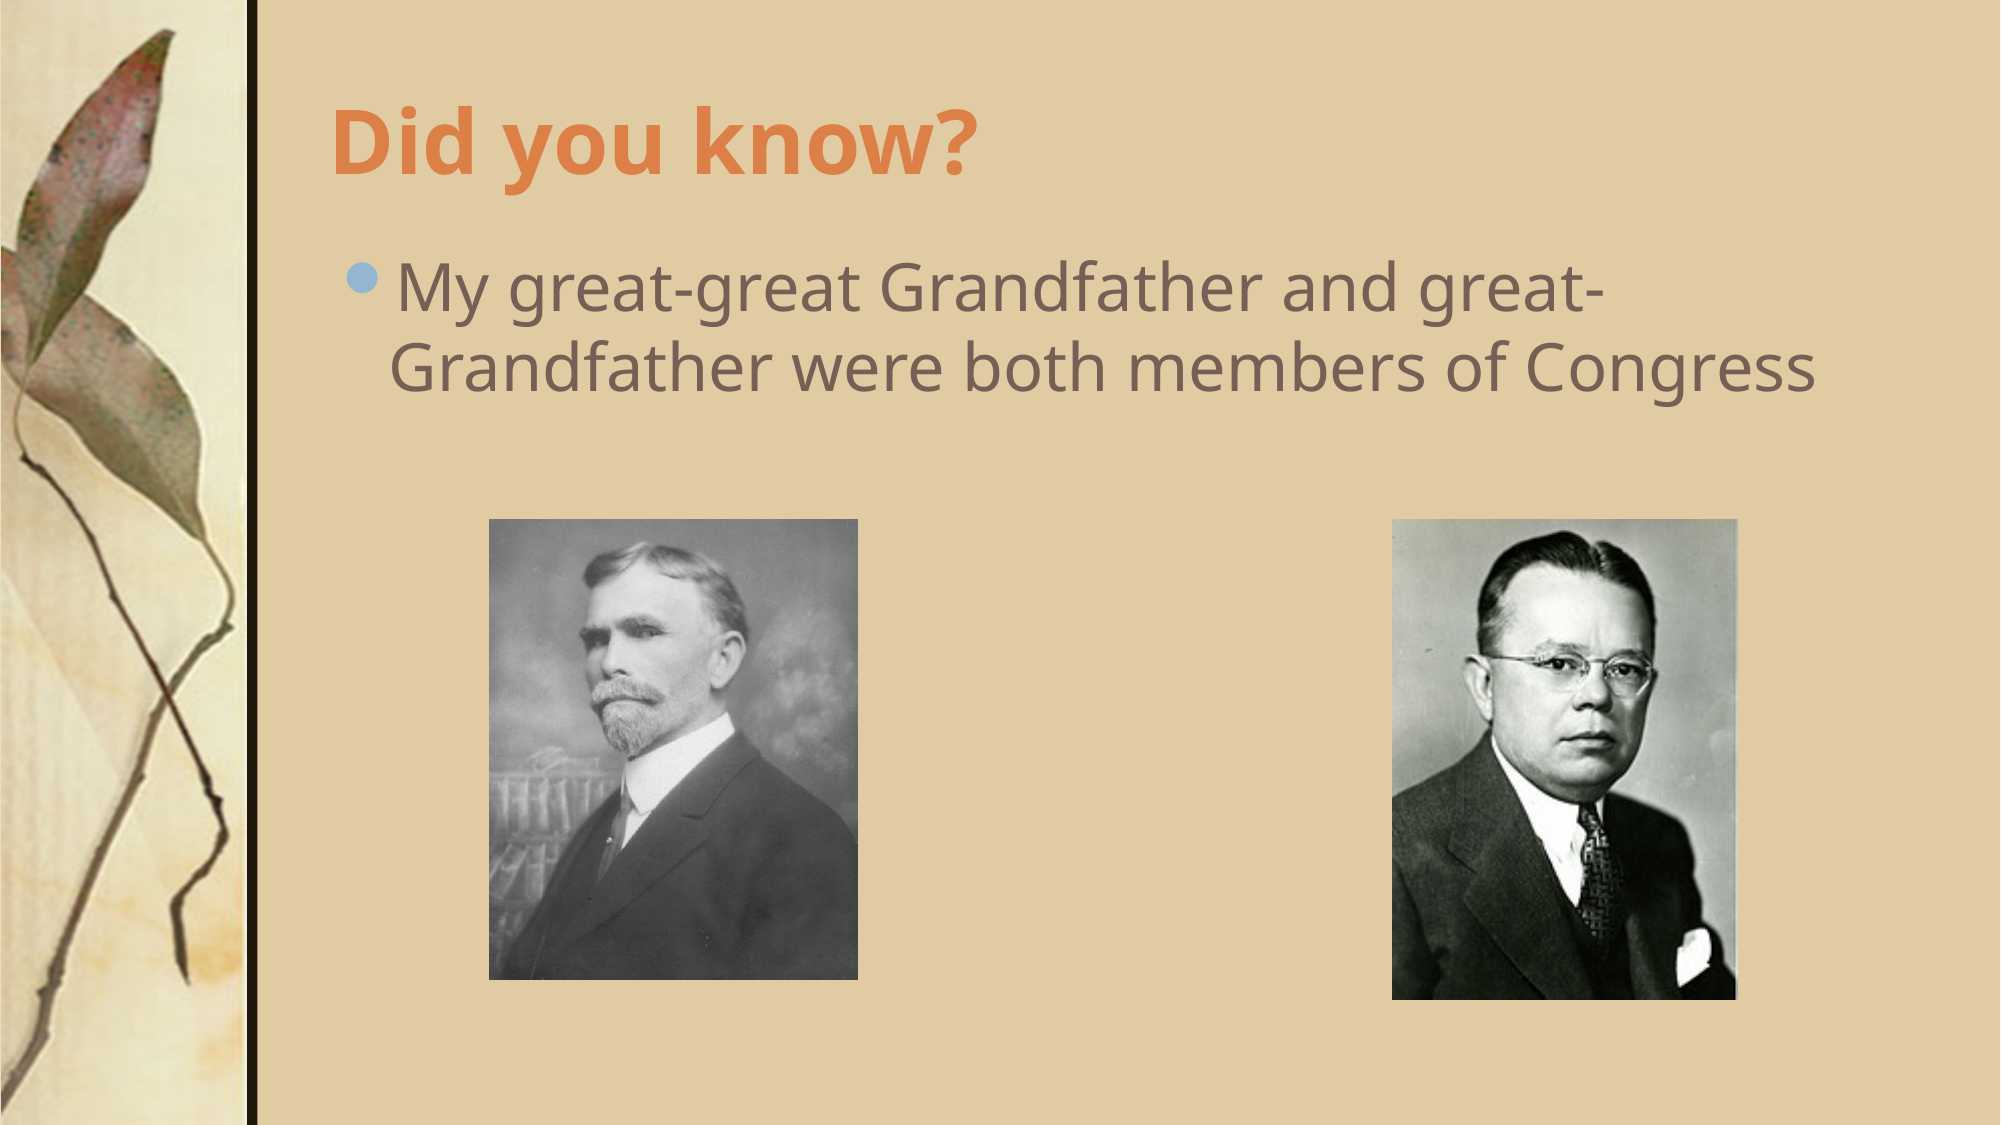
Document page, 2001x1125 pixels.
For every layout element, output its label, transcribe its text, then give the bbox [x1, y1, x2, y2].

picture [1392, 519, 1738, 1001]
picture [1, 0, 247, 1125]
picture [489, 519, 858, 980]
list My great-great Grandfather and great-Grandfather were both members of Congress [313, 237, 1954, 1025]
title Did you know? [313, 45, 1954, 233]
